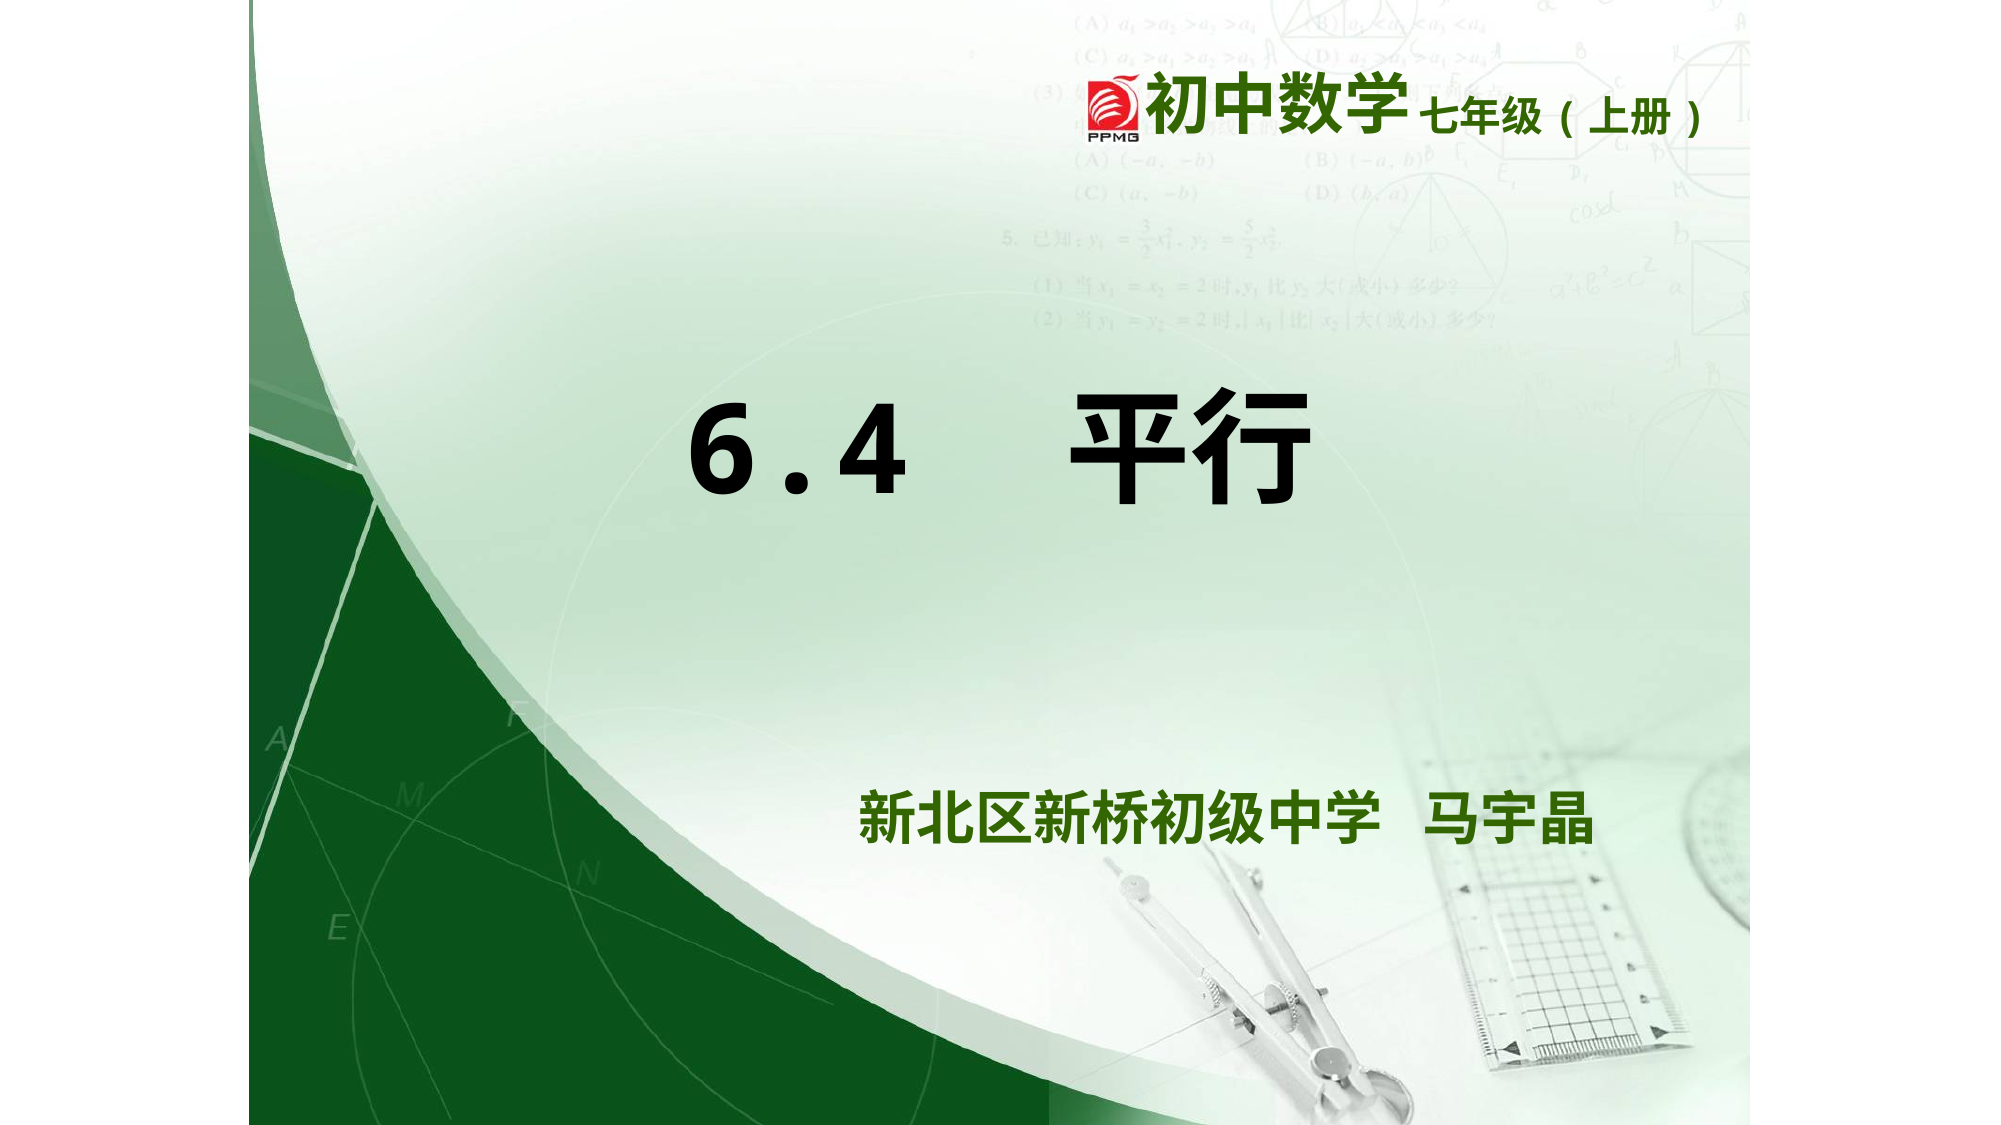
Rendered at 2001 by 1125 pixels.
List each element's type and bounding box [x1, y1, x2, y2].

picture [249, 0, 1750, 1125]
